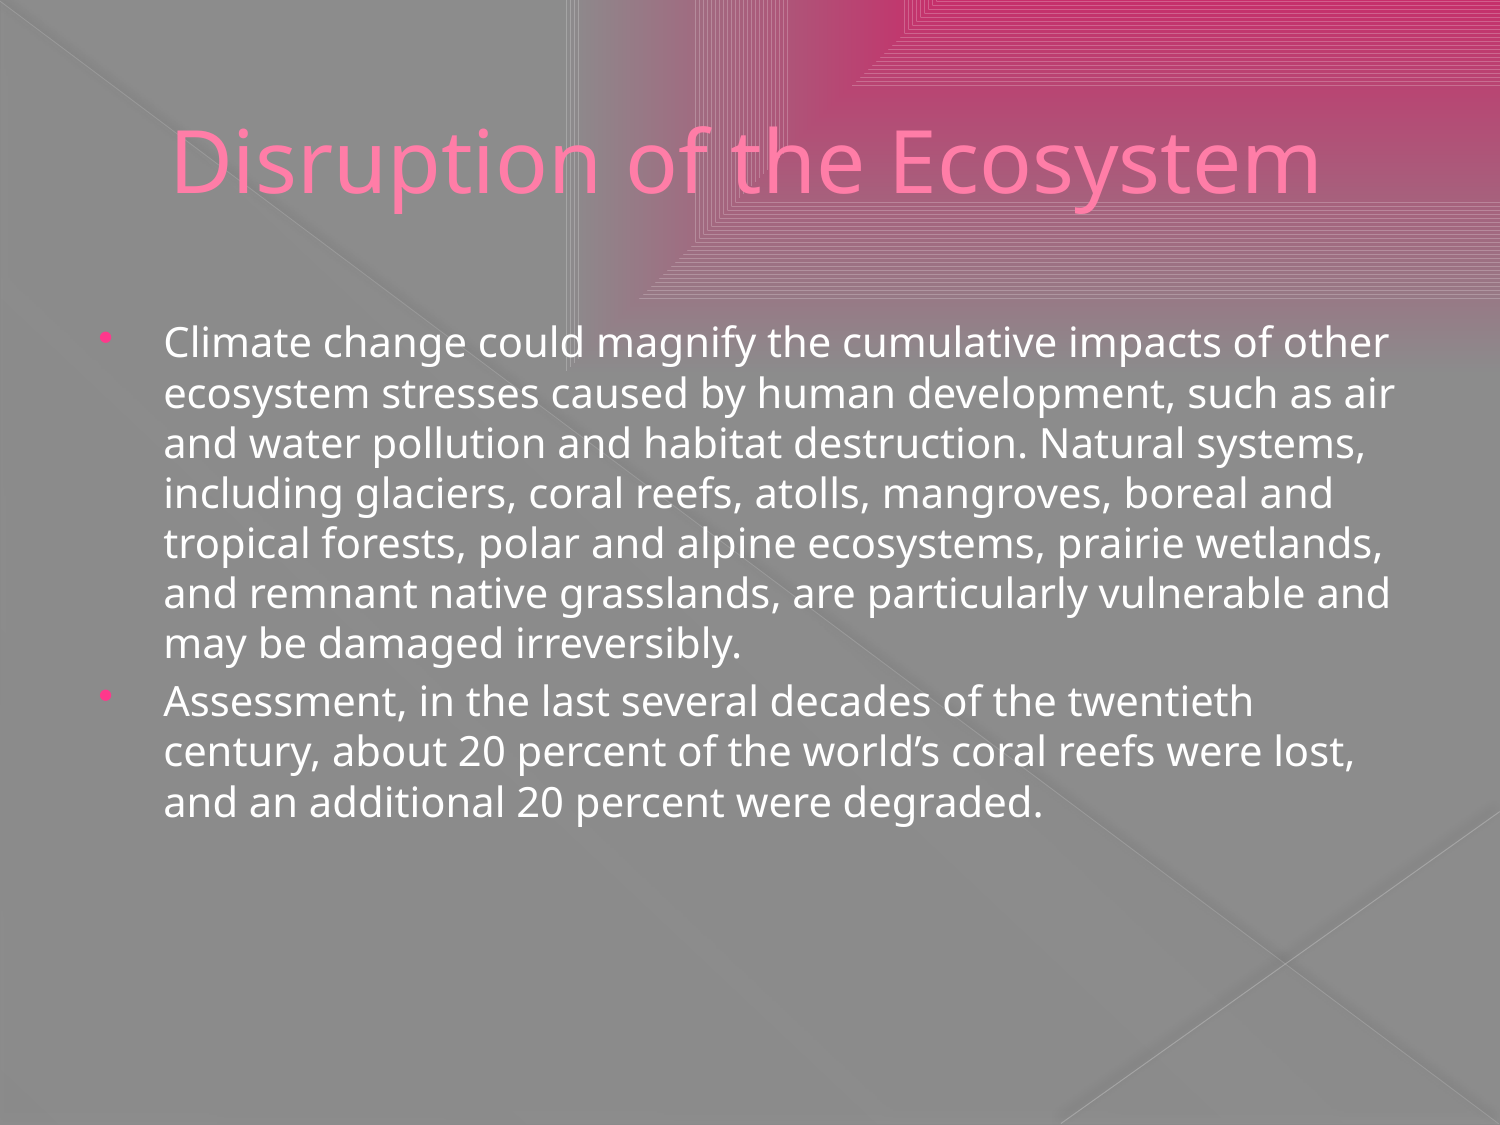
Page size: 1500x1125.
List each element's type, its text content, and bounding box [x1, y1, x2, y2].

title Disruption of the Ecosystem [75, 43, 1425, 274]
list Climate change could magnify the cumulative impacts of other ecosystem stresses caused by human development, such as air and water pollution and habitat destruction. Natural systems, including glaciers, coral reefs, atolls, mangroves, boreal and tropical forests, polar and alpine ecosystems, prairie wetlands, and remnant native grasslands, are particularly vulnerable and may be damaged irreversibly. Assessment, in the last several decades of the twentieth century, about 20 percent of the world’s coral reefs were lost, and an additional 20 percent were degraded. [75, 308, 1425, 1059]
